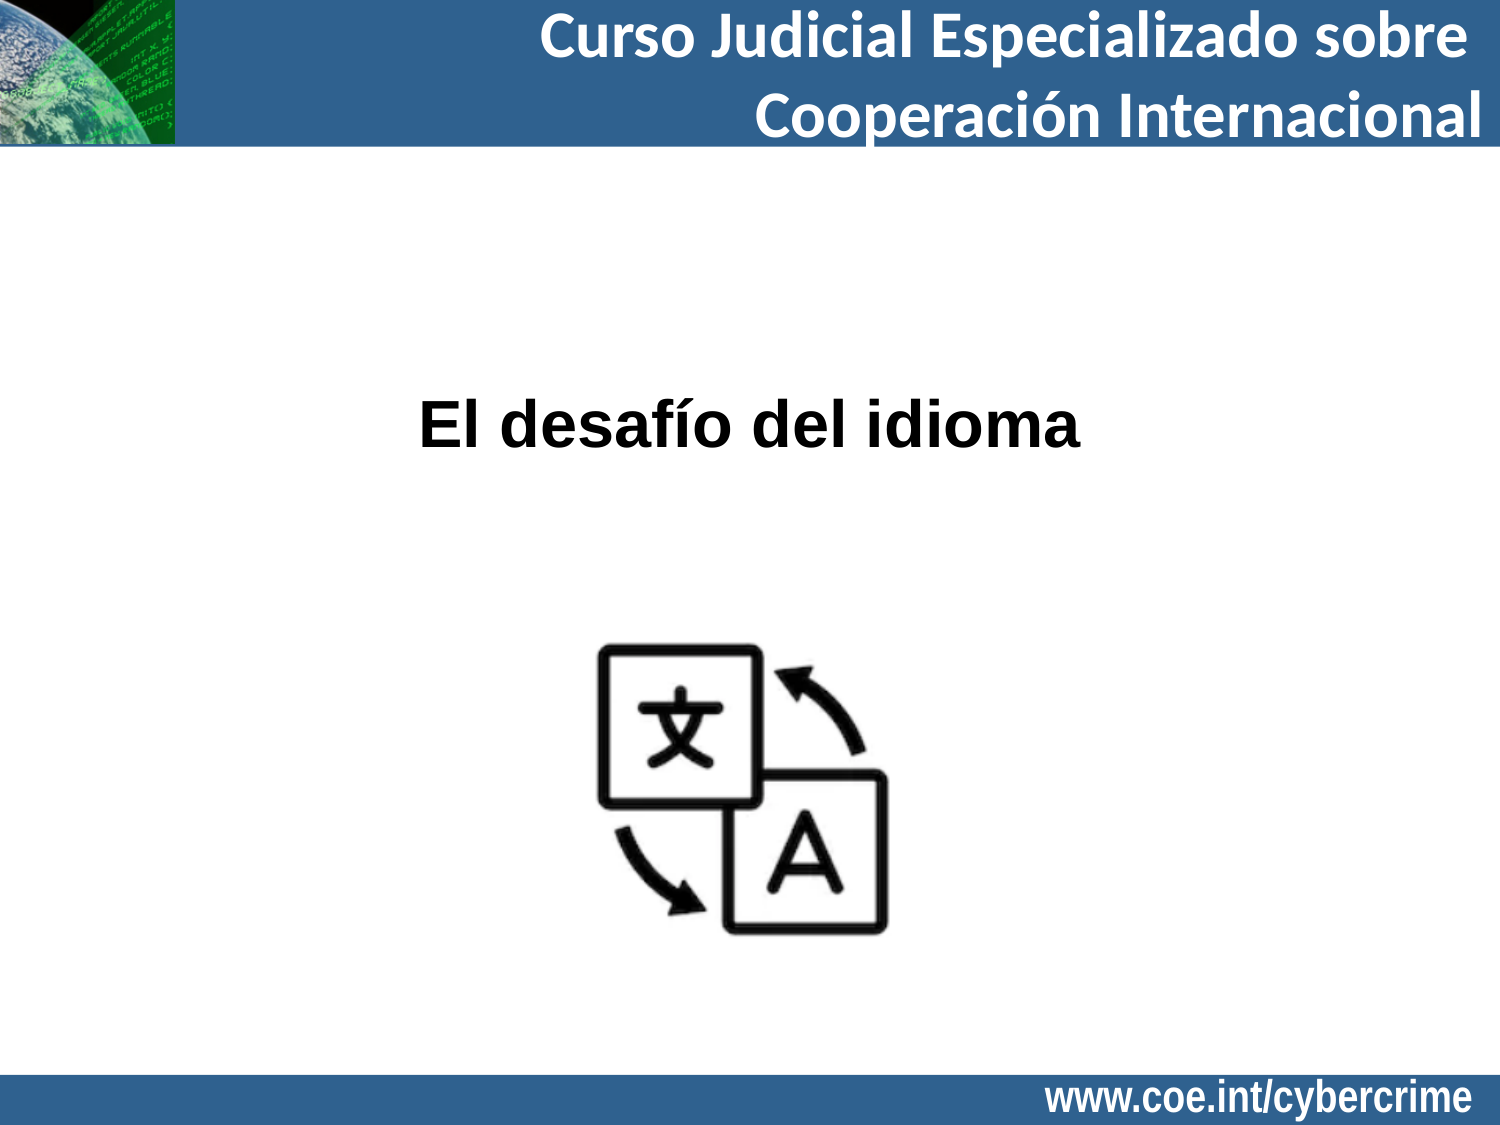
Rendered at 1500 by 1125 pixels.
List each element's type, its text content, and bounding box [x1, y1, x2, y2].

picture [559, 608, 941, 984]
text_box www.coe.int/cybercrime [1030, 1059, 1500, 1125]
text_box El desafío del idioma [50, 352, 1450, 468]
text_box [0, 1073, 1030, 1125]
picture [0, 0, 175, 144]
text_box Curso Judicial Especializado sobre Cooperación Internacional [177, 0, 1500, 149]
